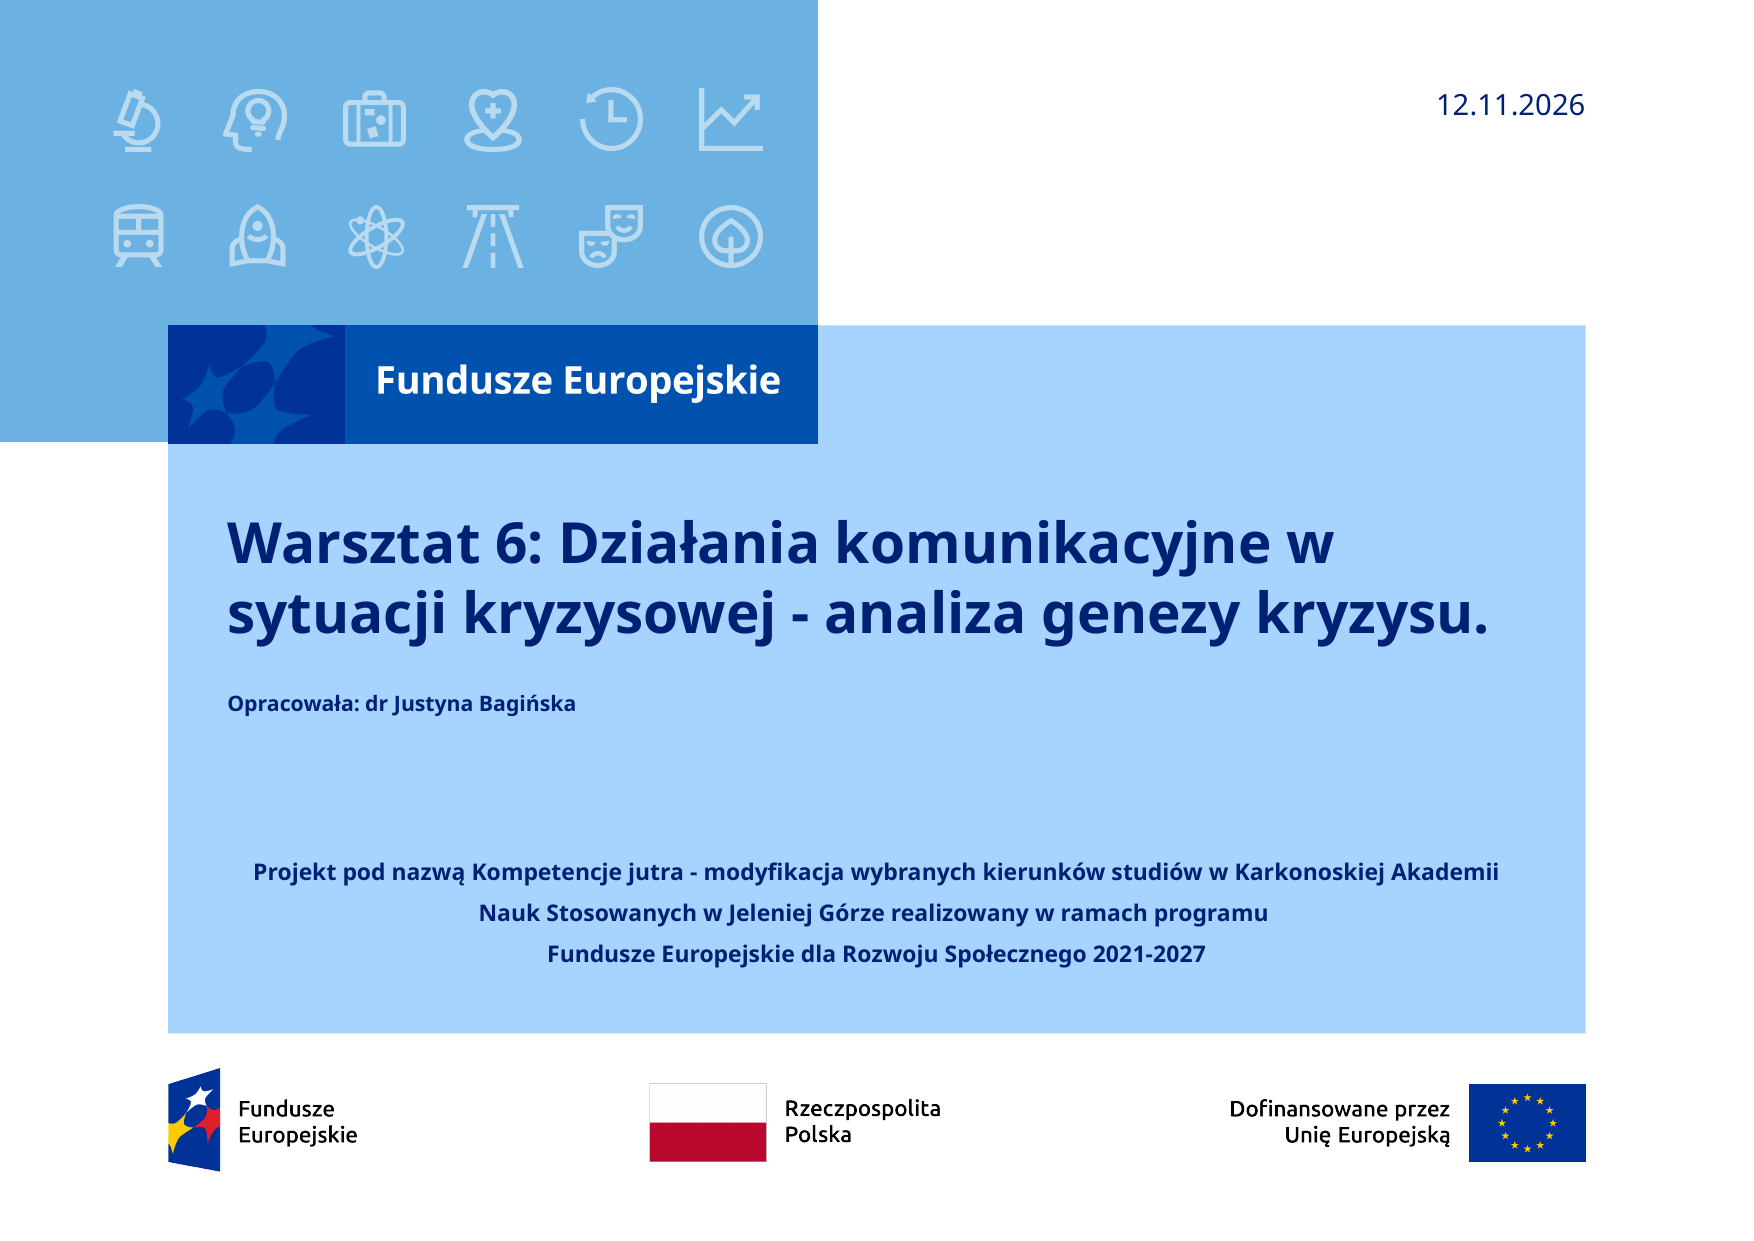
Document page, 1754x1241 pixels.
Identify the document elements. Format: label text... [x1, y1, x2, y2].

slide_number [1290, 88, 1586, 146]
picture [610, 1044, 979, 1201]
picture [1192, 1045, 1625, 1201]
picture [129, 1045, 396, 1201]
subtitle Projekt pod nazwą Kompetencje jutra - modyfikacja wybranych kierunków studiów w Karkonoskiej Akademii Nauk Stosowanych w Jeleniej Górze realizowany w ramach programu Fundusze Europejskie dla Rozwoju Społecznego 2021-2027 [227, 809, 1527, 987]
picture [168, 325, 818, 444]
title Warsztat 6: Działania komunikacyjne w sytuacji kryzysowej - analiza genezy kryzysu. Opracowała: dr Justyna Bagińska [227, 503, 1527, 786]
